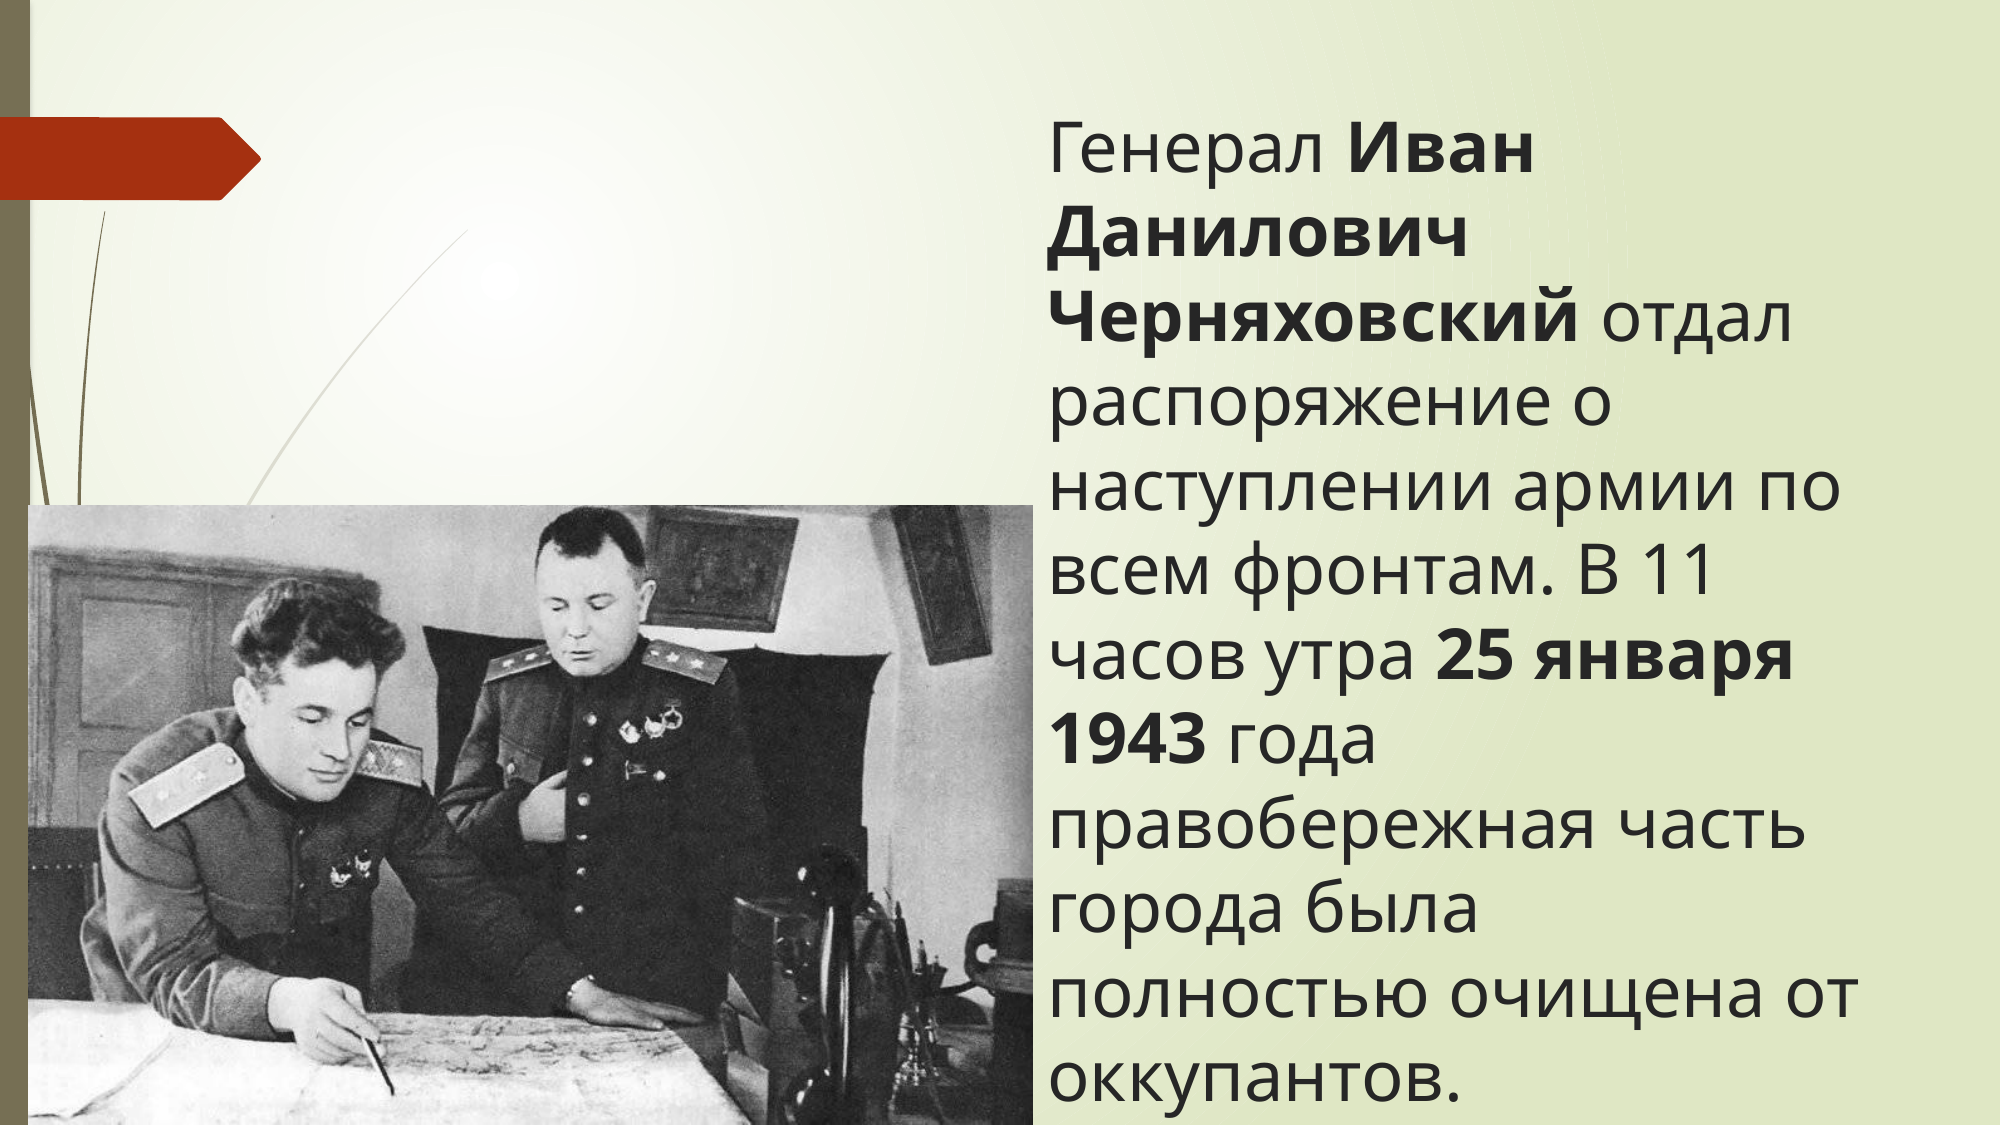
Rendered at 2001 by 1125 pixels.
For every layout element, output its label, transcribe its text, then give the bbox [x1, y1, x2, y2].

title Генерал Иван Данилович Черняховский отдал распоряжение о наступлении армии по всем фронтам. В 11 часов утра 25 января 1943 года правобережная часть города была полностью очищена от оккупантов. [1032, 94, 1888, 1125]
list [28, 504, 1033, 1125]
